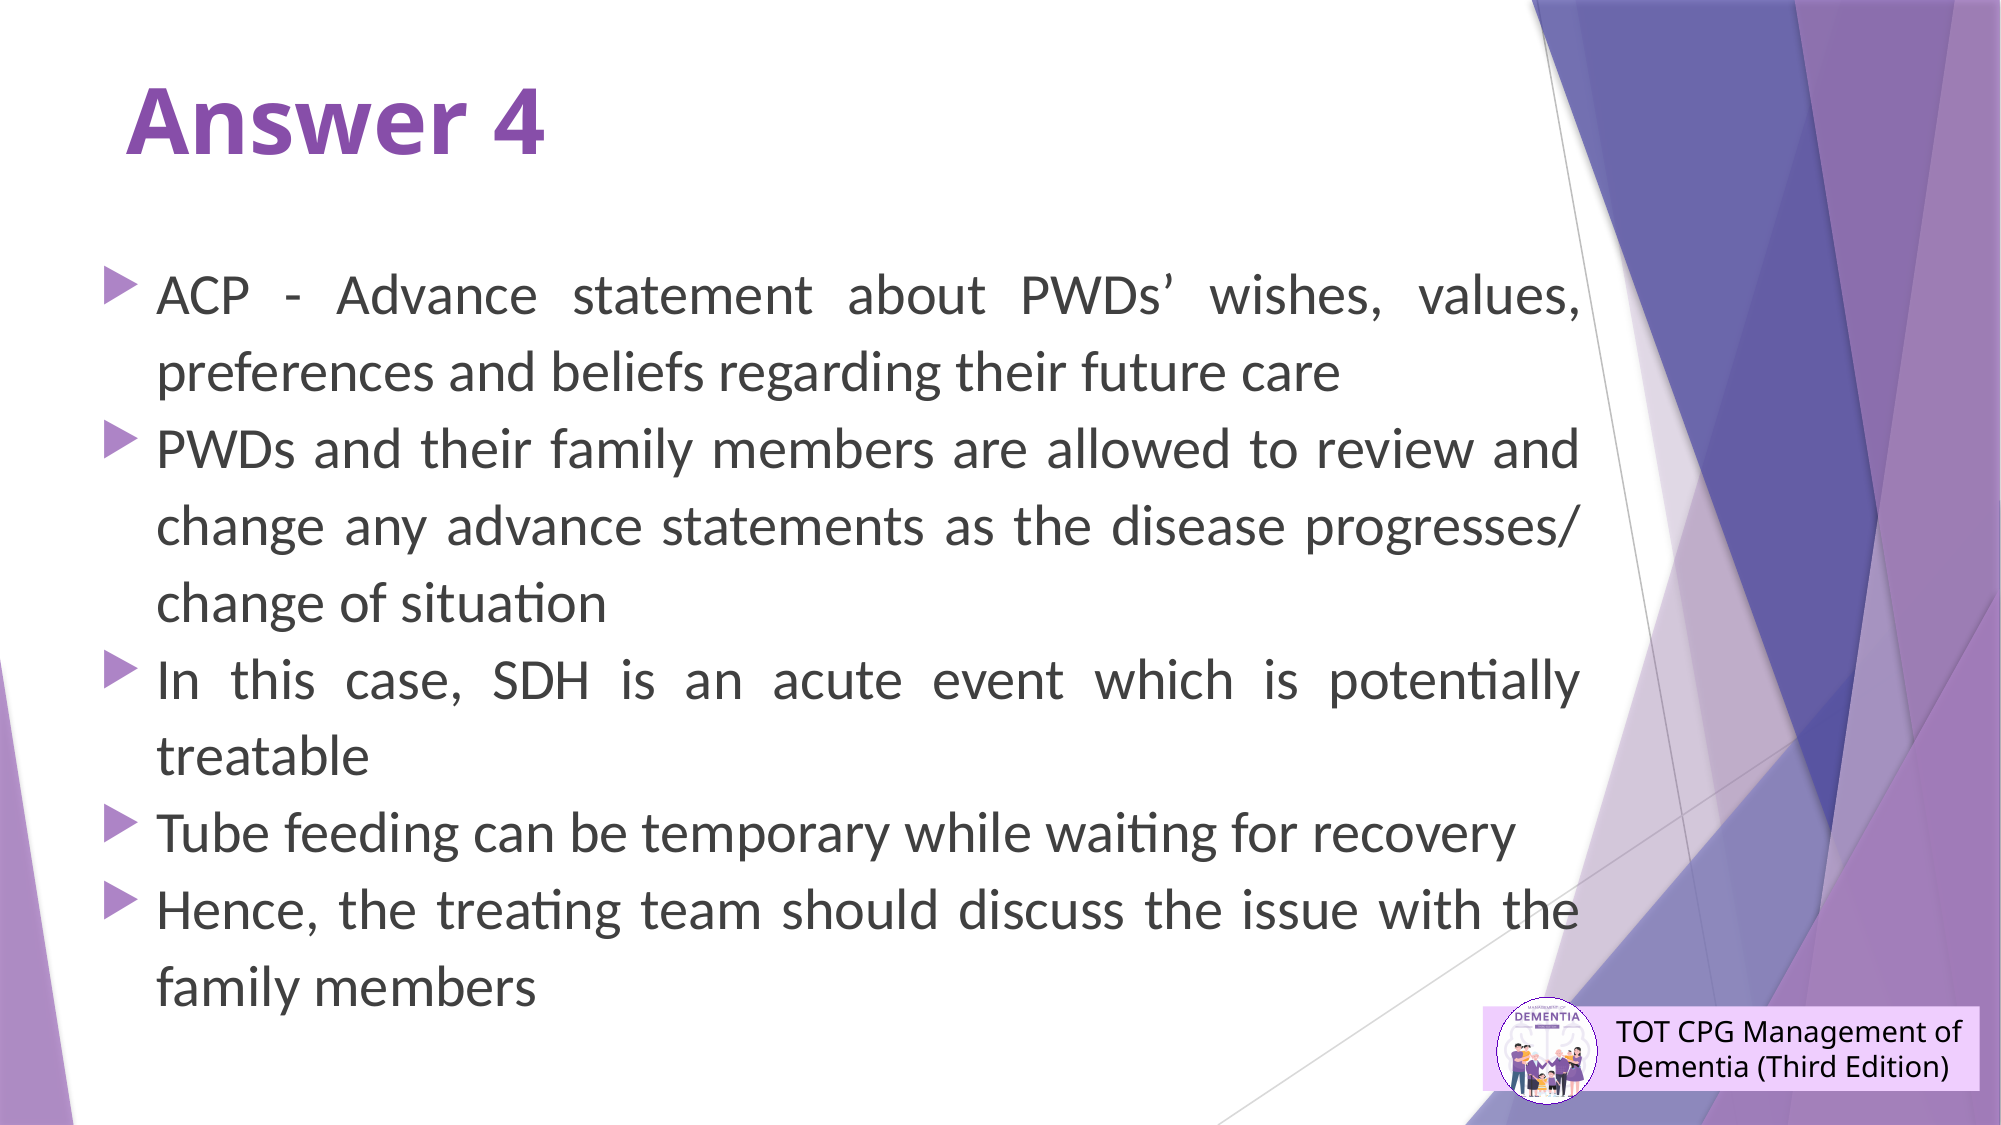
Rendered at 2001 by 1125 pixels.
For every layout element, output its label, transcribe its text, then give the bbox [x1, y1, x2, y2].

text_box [1482, 996, 1981, 1105]
title Answer 4 [111, 55, 1522, 242]
list ACP - Advance statement about PWDs’ wishes, values, preferences and beliefs regarding their future care PWDs and their family members are allowed to review and change any advance statements as the disease progresses/ change of situation In this case, SDH is an acute event which is potentially treatable Tube feeding can be temporary while waiting for recovery Hence, the treating team should discuss the issue with the family members [84, 242, 1598, 1039]
